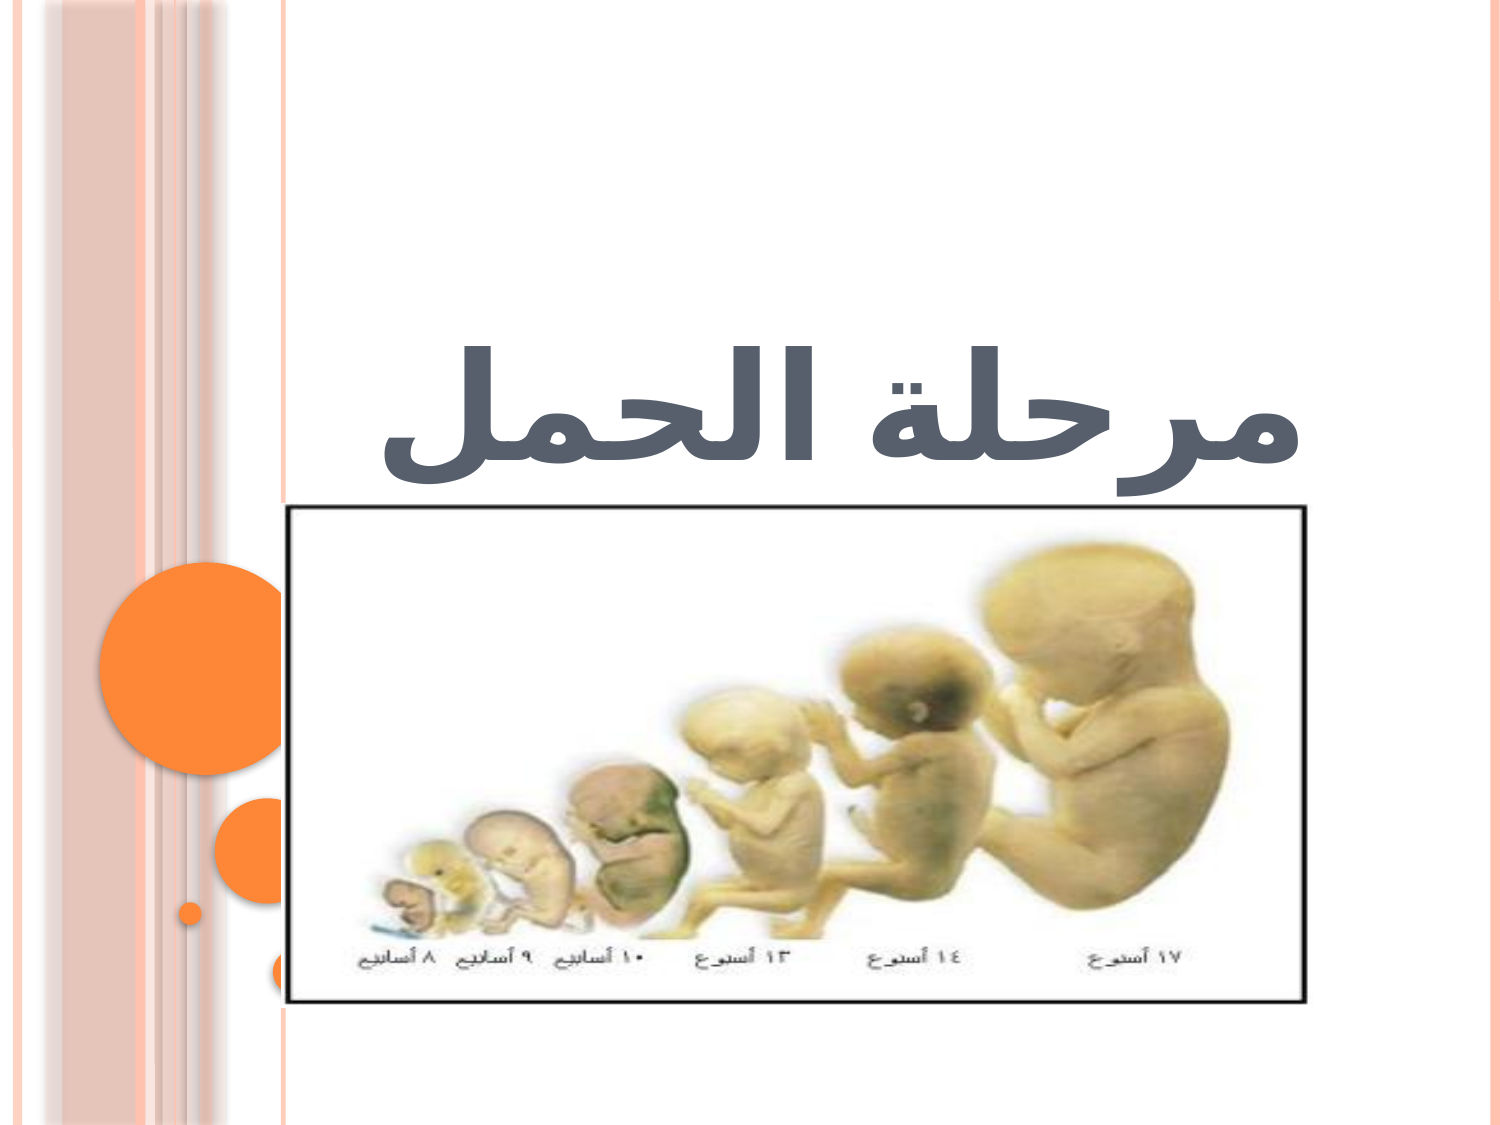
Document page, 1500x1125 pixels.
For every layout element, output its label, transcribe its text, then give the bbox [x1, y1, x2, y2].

subtitle مرحلة الحمل [234, 303, 1450, 692]
picture [280, 503, 1313, 1009]
